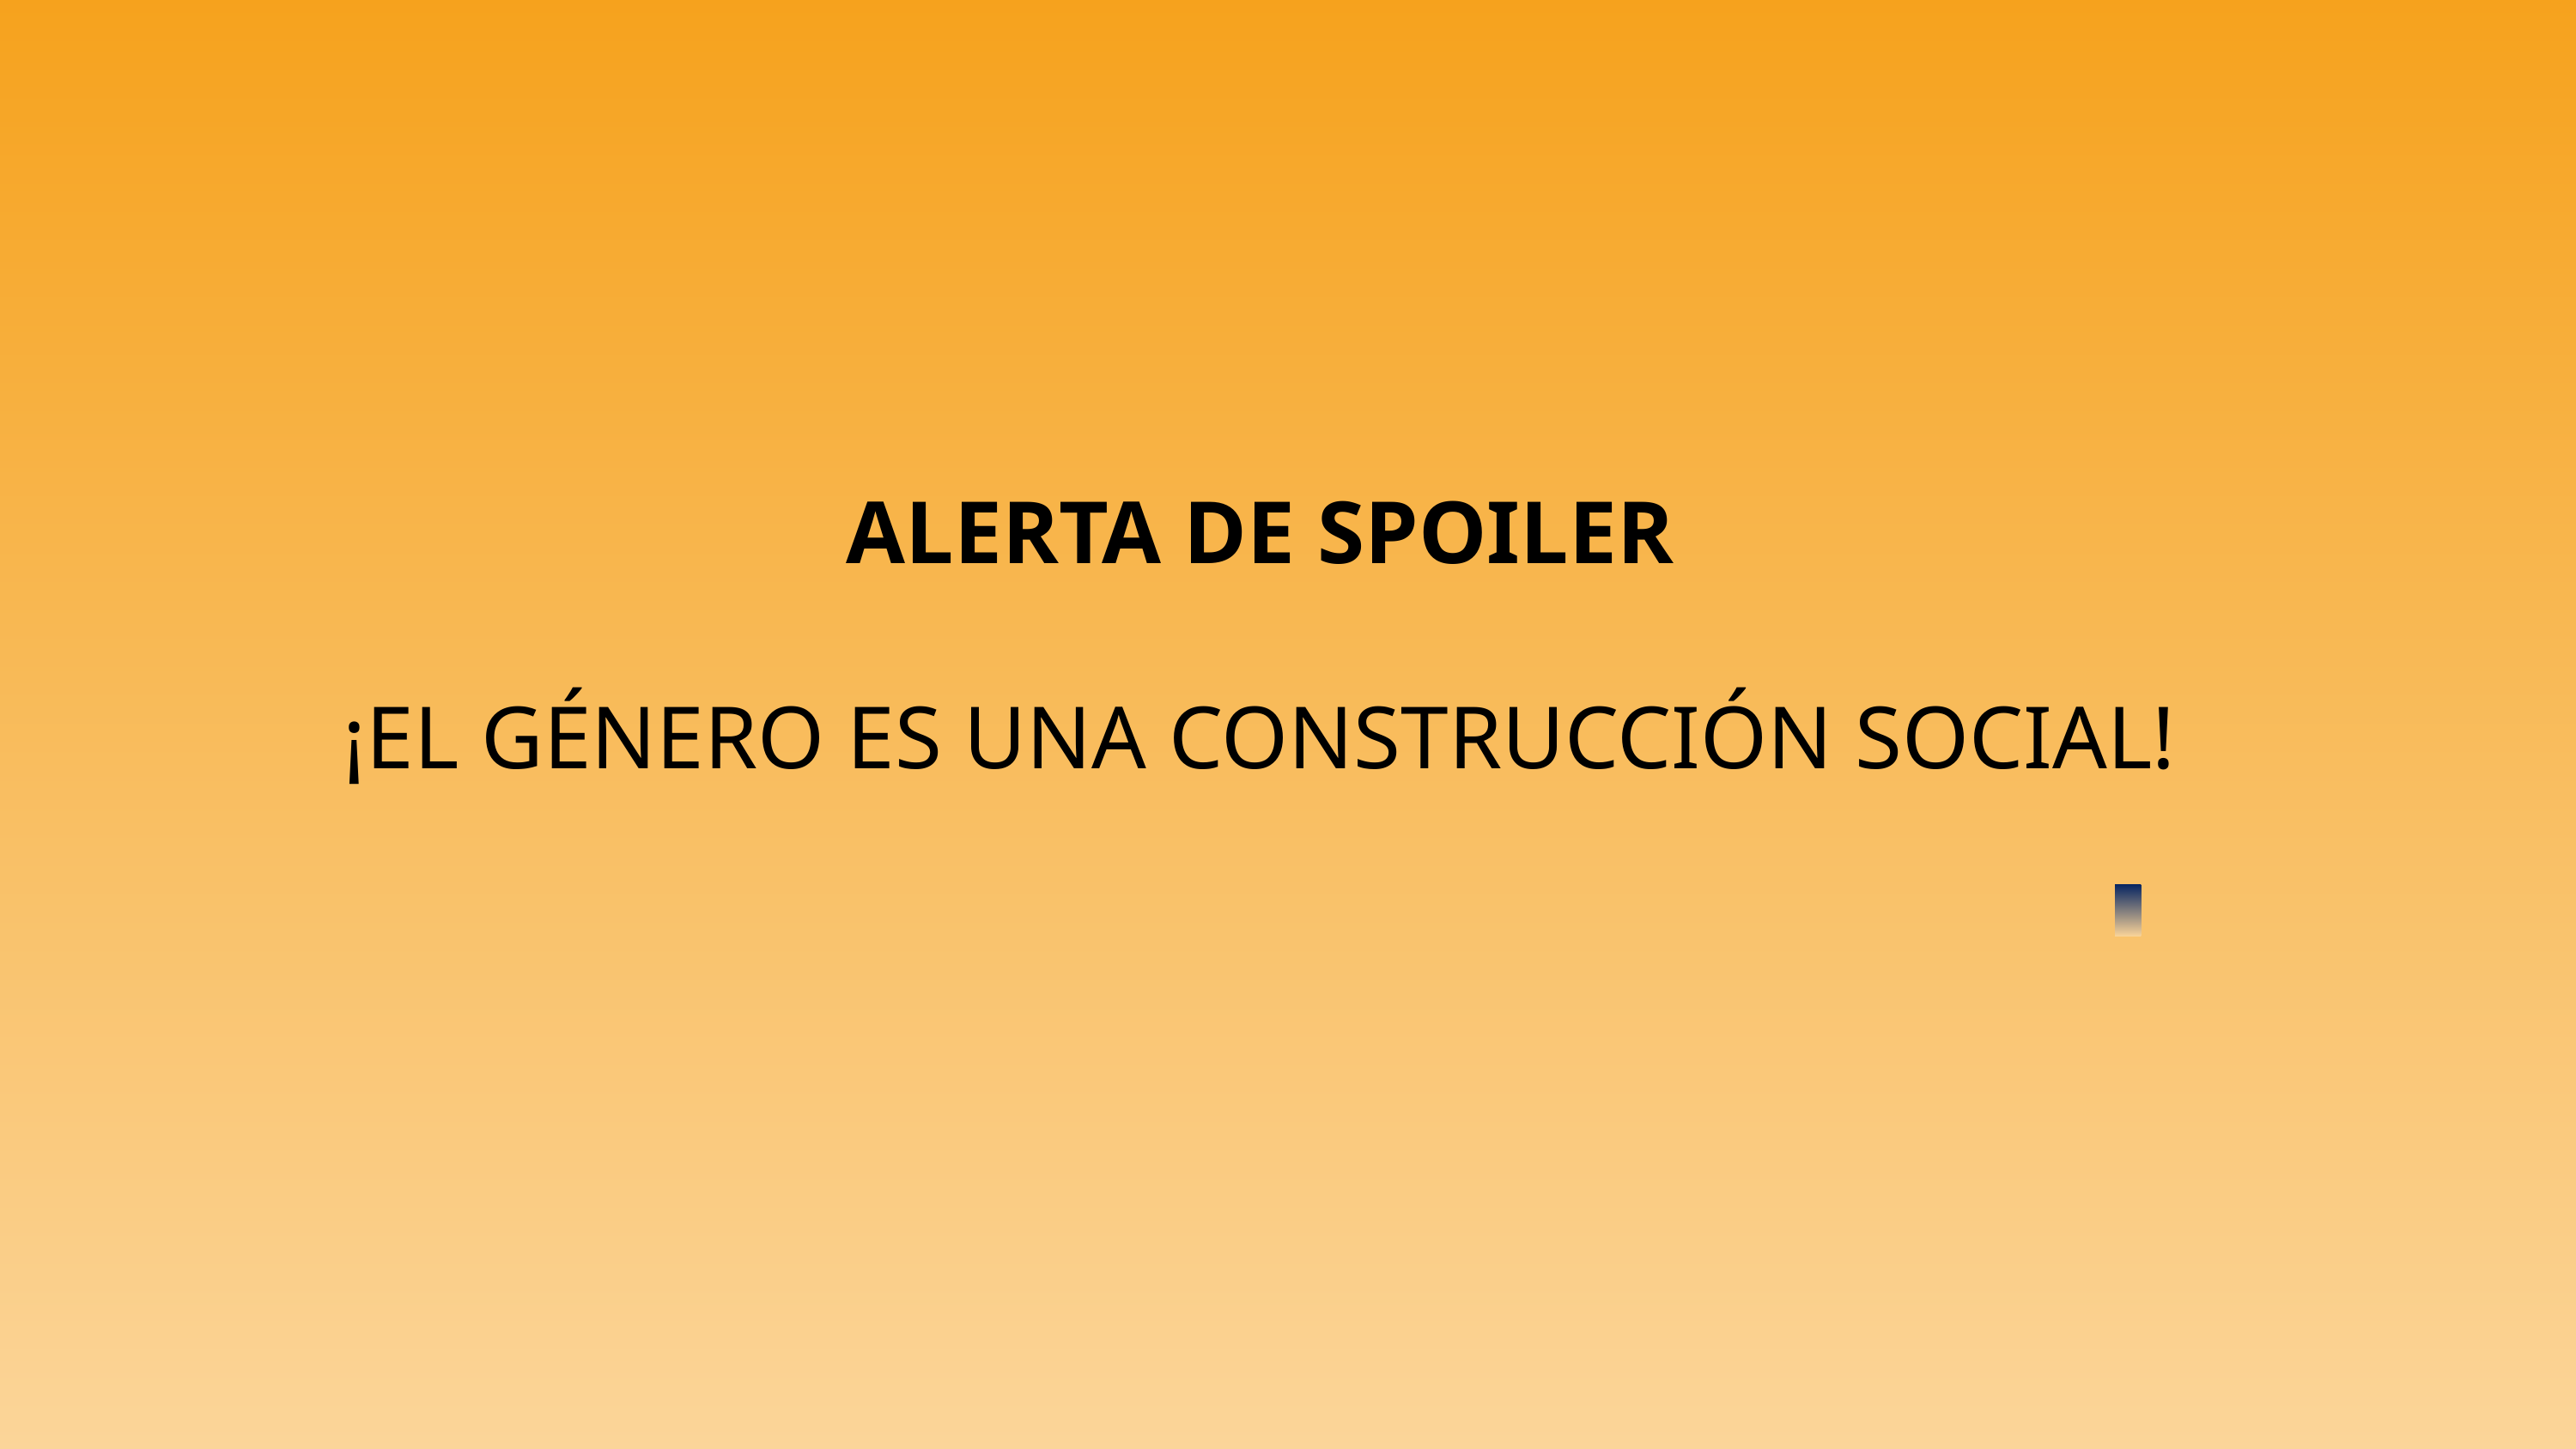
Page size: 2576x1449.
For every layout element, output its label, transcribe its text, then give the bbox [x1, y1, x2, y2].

text_box [2115, 884, 2142, 937]
text_box ALERTA DE SPOILER ¡EL GÉNERO ES UNA CONSTRUCCIÓN SOCIAL! [331, 470, 2190, 793]
